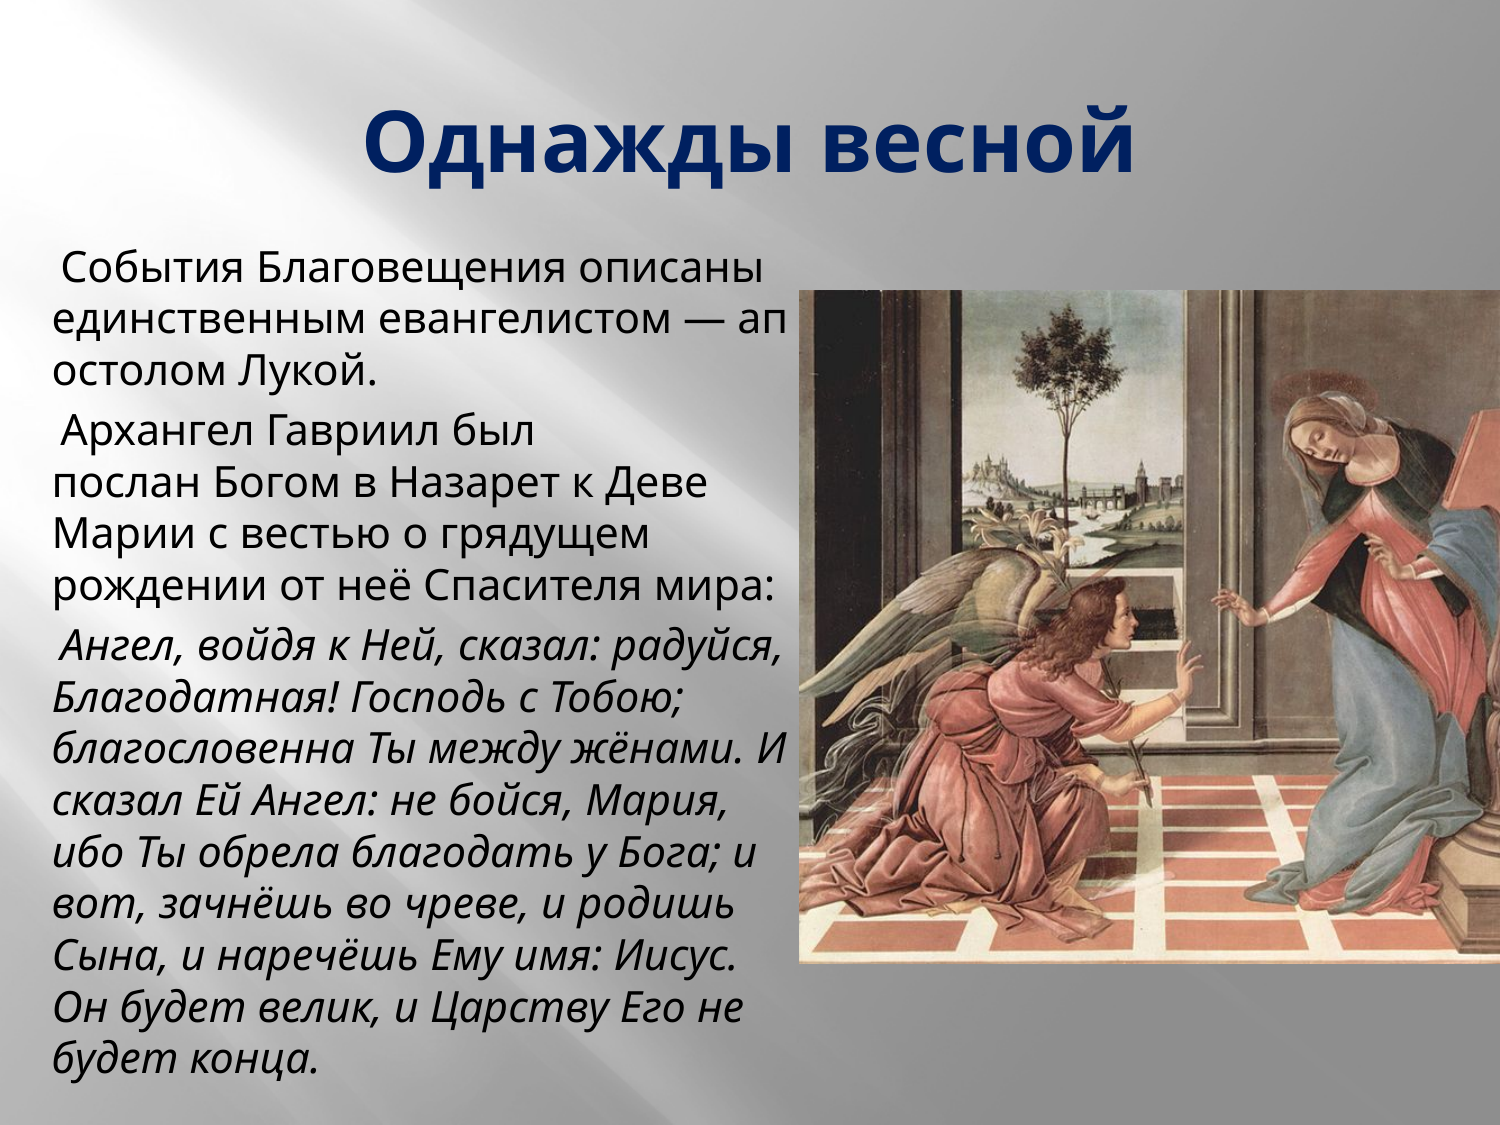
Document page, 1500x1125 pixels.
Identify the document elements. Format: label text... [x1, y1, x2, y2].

list События Благовещения описаны единственным евангелистом — апостолом Лукой. Архангел Гавриил был послан Богом в Назарет к Деве Марии с вестью о грядущем рождении от неё Спасителя мира: Ангел, войдя к Ней, сказал: радуйся, Благодатная! Господь с Тобою; благословенна Ты между жёнами. И сказал Ей Ангел: не бойся, Мария, ибо Ты обрела благодать у Бога; и вот, зачнёшь во чреве, и родишь Сына, и наречёшь Ему имя: Иисус. Он будет велик, и Царству Его не будет конца. [0, 231, 810, 1095]
picture [799, 290, 1500, 965]
title Однажды весной [75, 45, 1425, 233]
